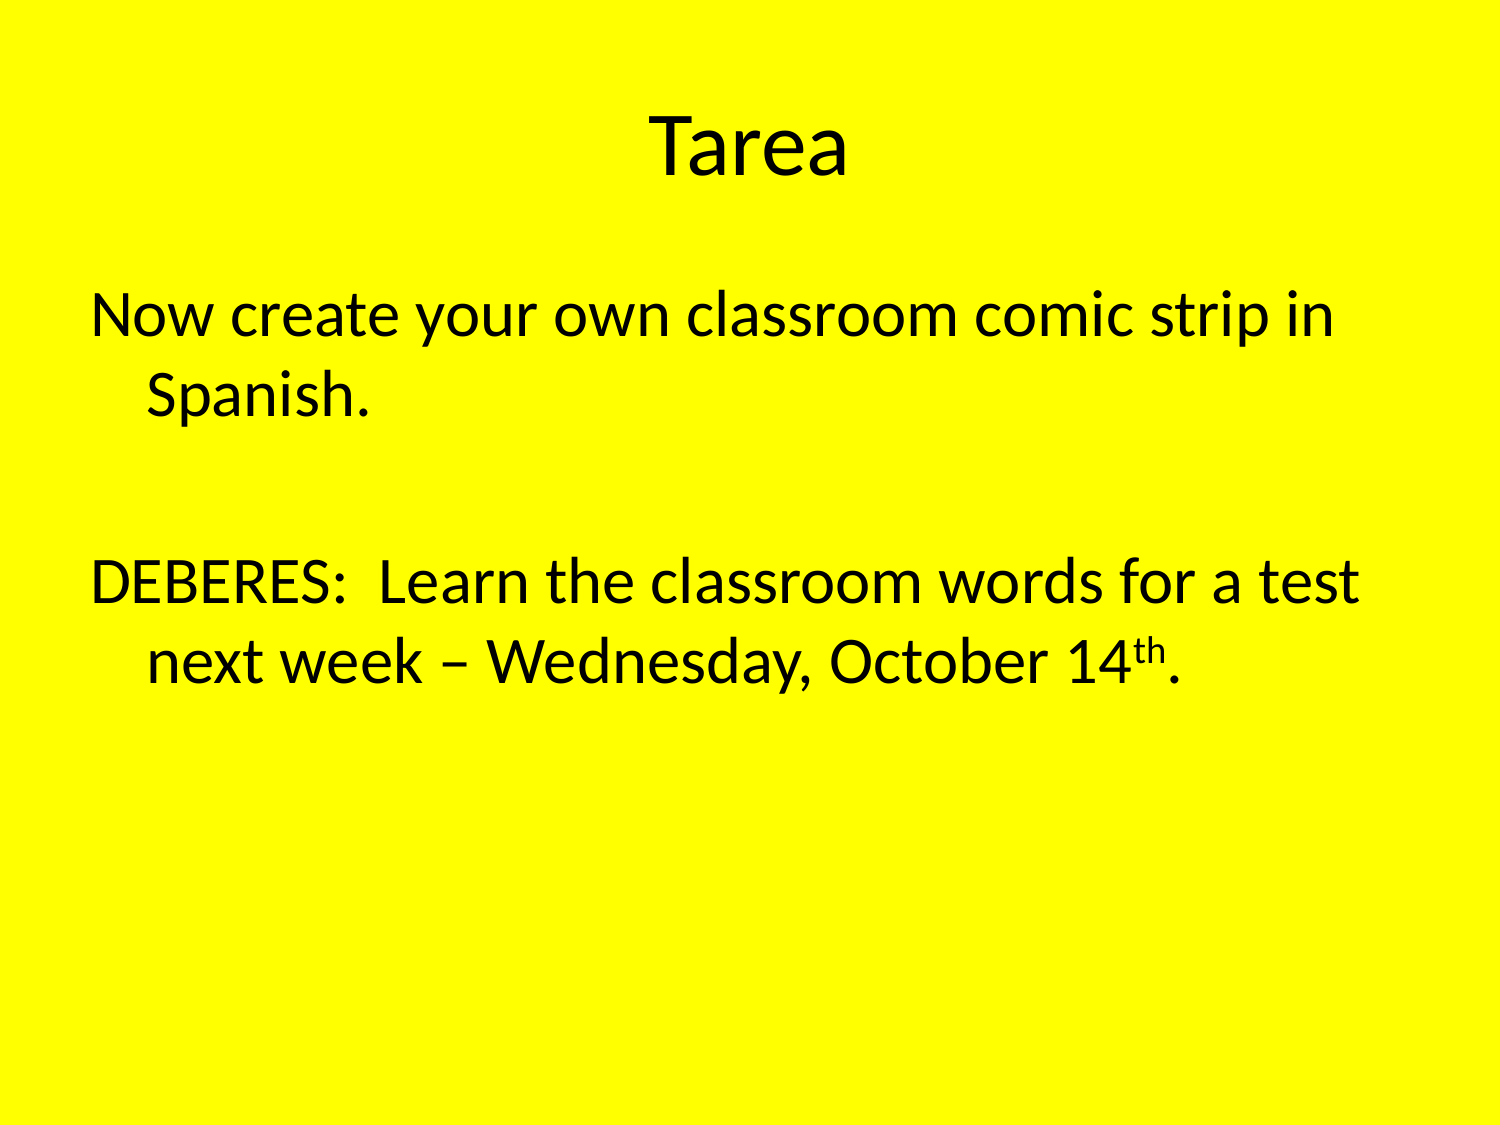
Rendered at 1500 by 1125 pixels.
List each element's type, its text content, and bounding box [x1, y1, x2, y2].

list Now create your own classroom comic strip in Spanish. DEBERES: Learn the classroom words for a test next week – Wednesday, October 14th. [75, 262, 1425, 1005]
title Tarea [75, 45, 1425, 233]
